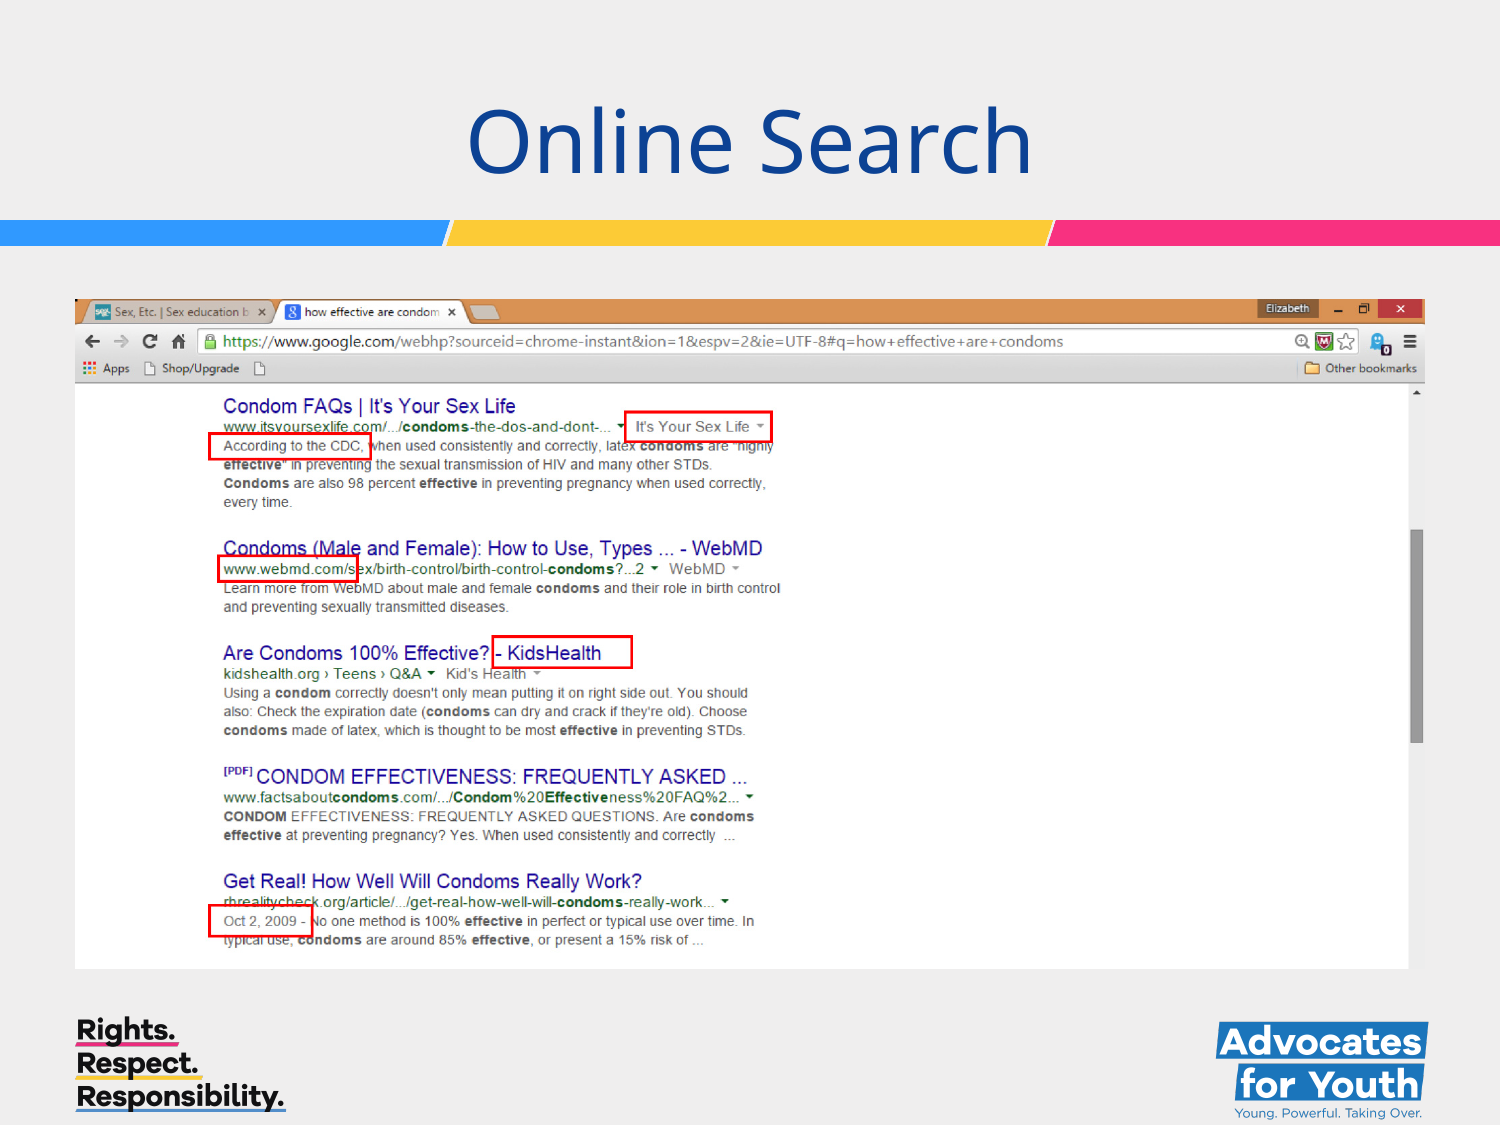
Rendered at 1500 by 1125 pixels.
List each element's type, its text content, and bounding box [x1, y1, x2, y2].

picture [0, 207, 1500, 258]
title Online Search [75, 45, 1425, 233]
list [74, 298, 1426, 969]
